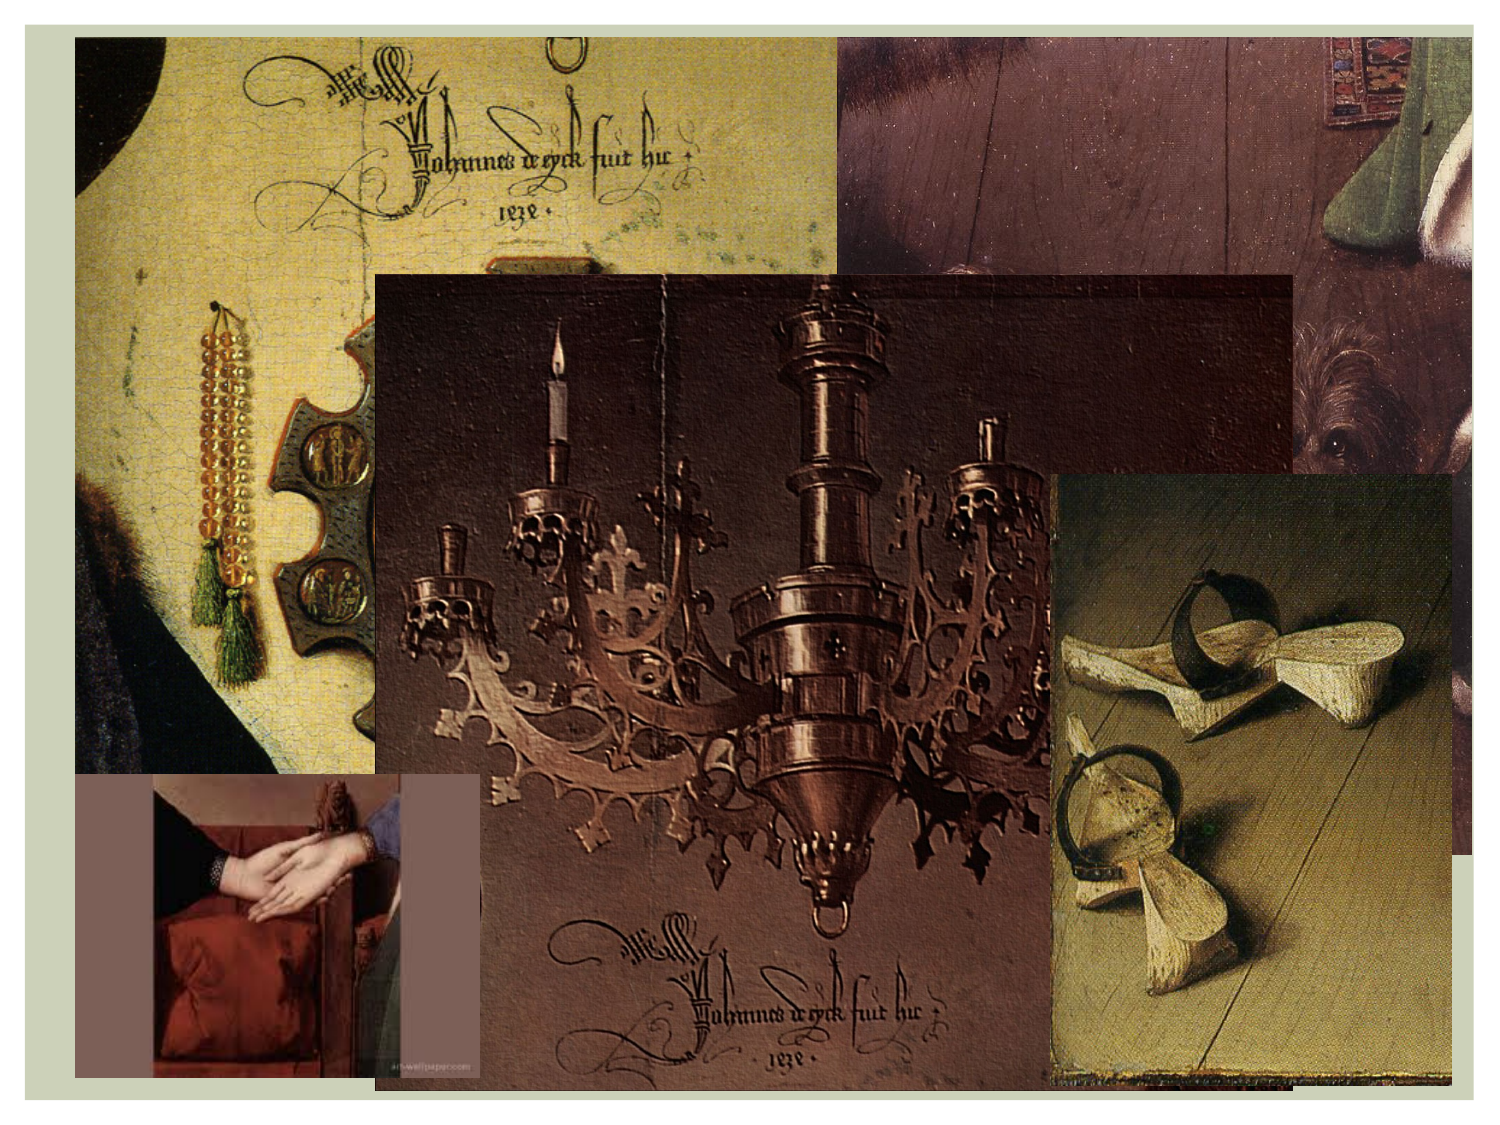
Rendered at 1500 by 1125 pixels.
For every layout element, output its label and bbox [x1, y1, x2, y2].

picture [74, 37, 1473, 1091]
